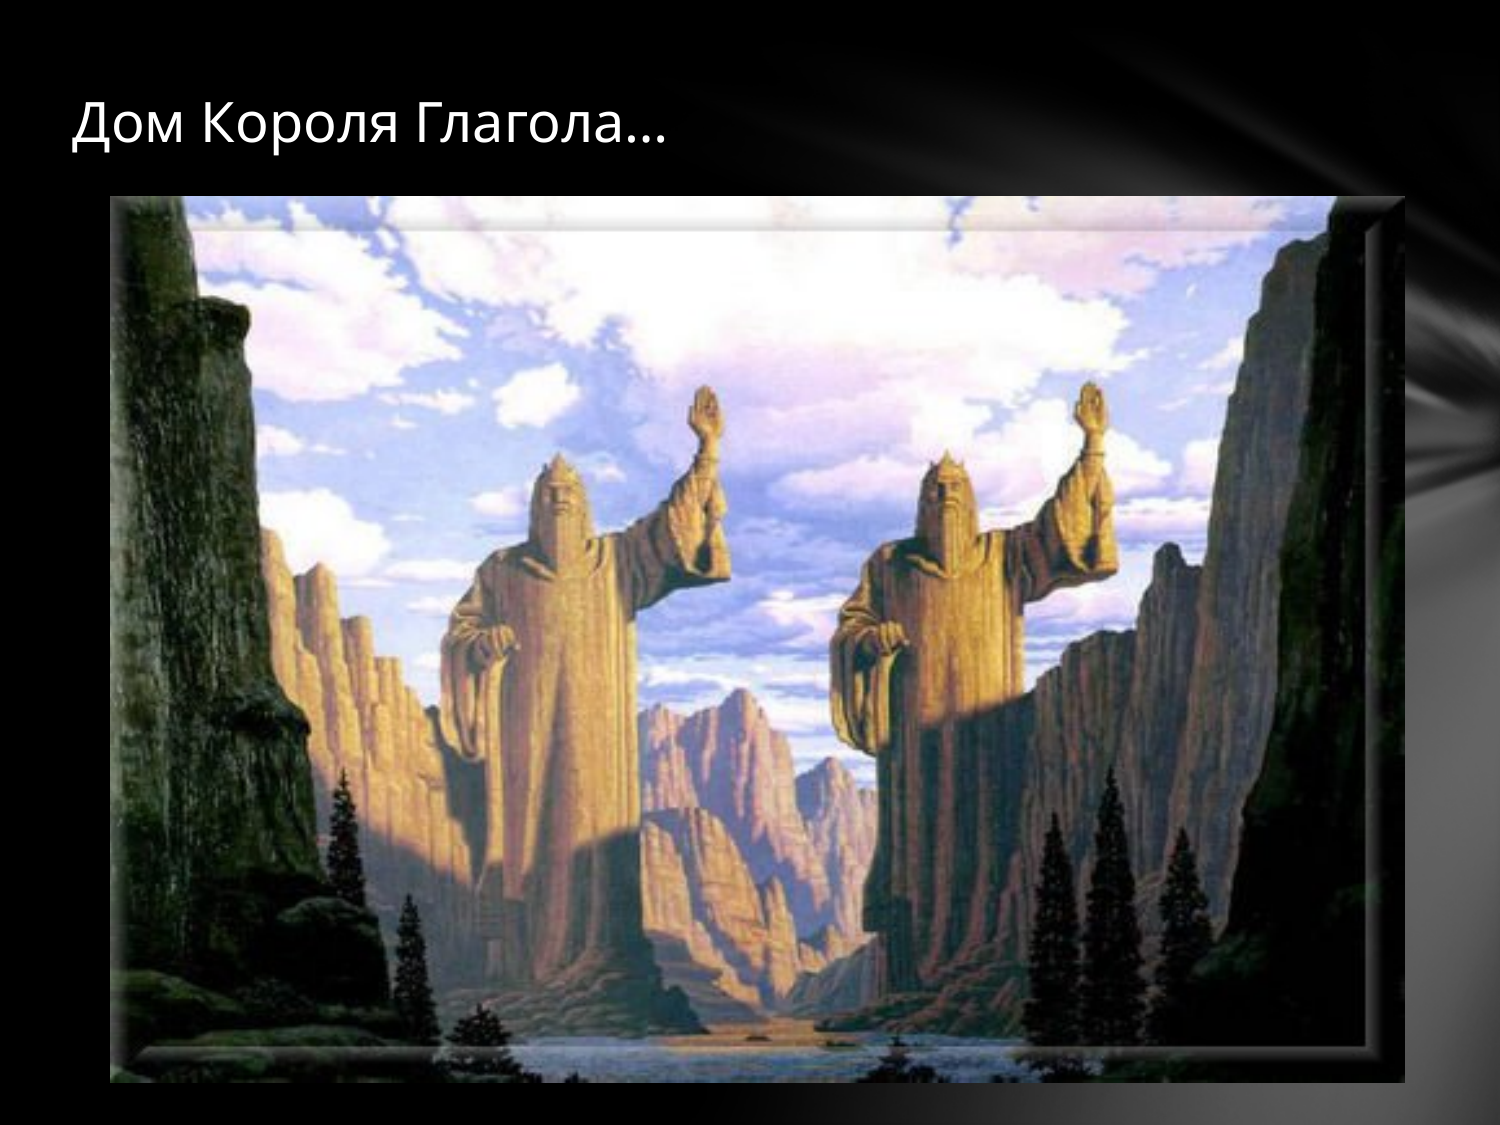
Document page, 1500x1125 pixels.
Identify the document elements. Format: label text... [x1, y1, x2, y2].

picture [109, 195, 1405, 1083]
title Дом Короля Глагола… [57, 78, 1318, 161]
